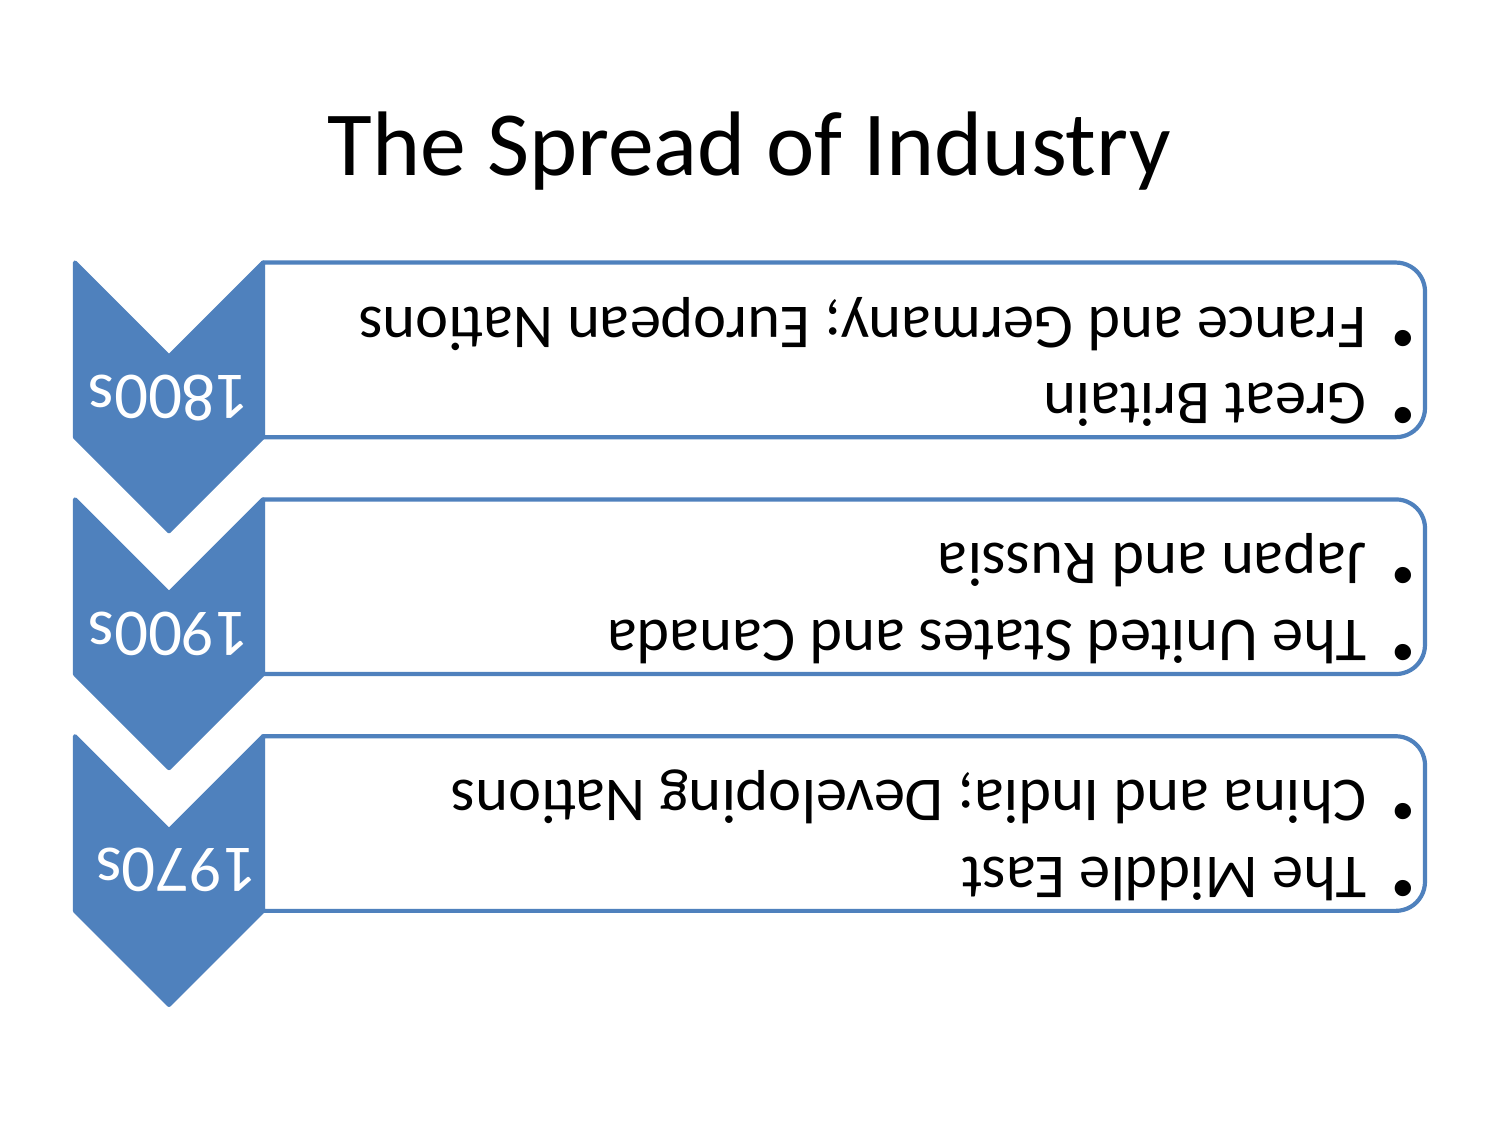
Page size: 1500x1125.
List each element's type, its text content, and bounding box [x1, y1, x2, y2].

title The Spread of Industry [75, 45, 1425, 233]
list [74, 262, 1426, 1006]
